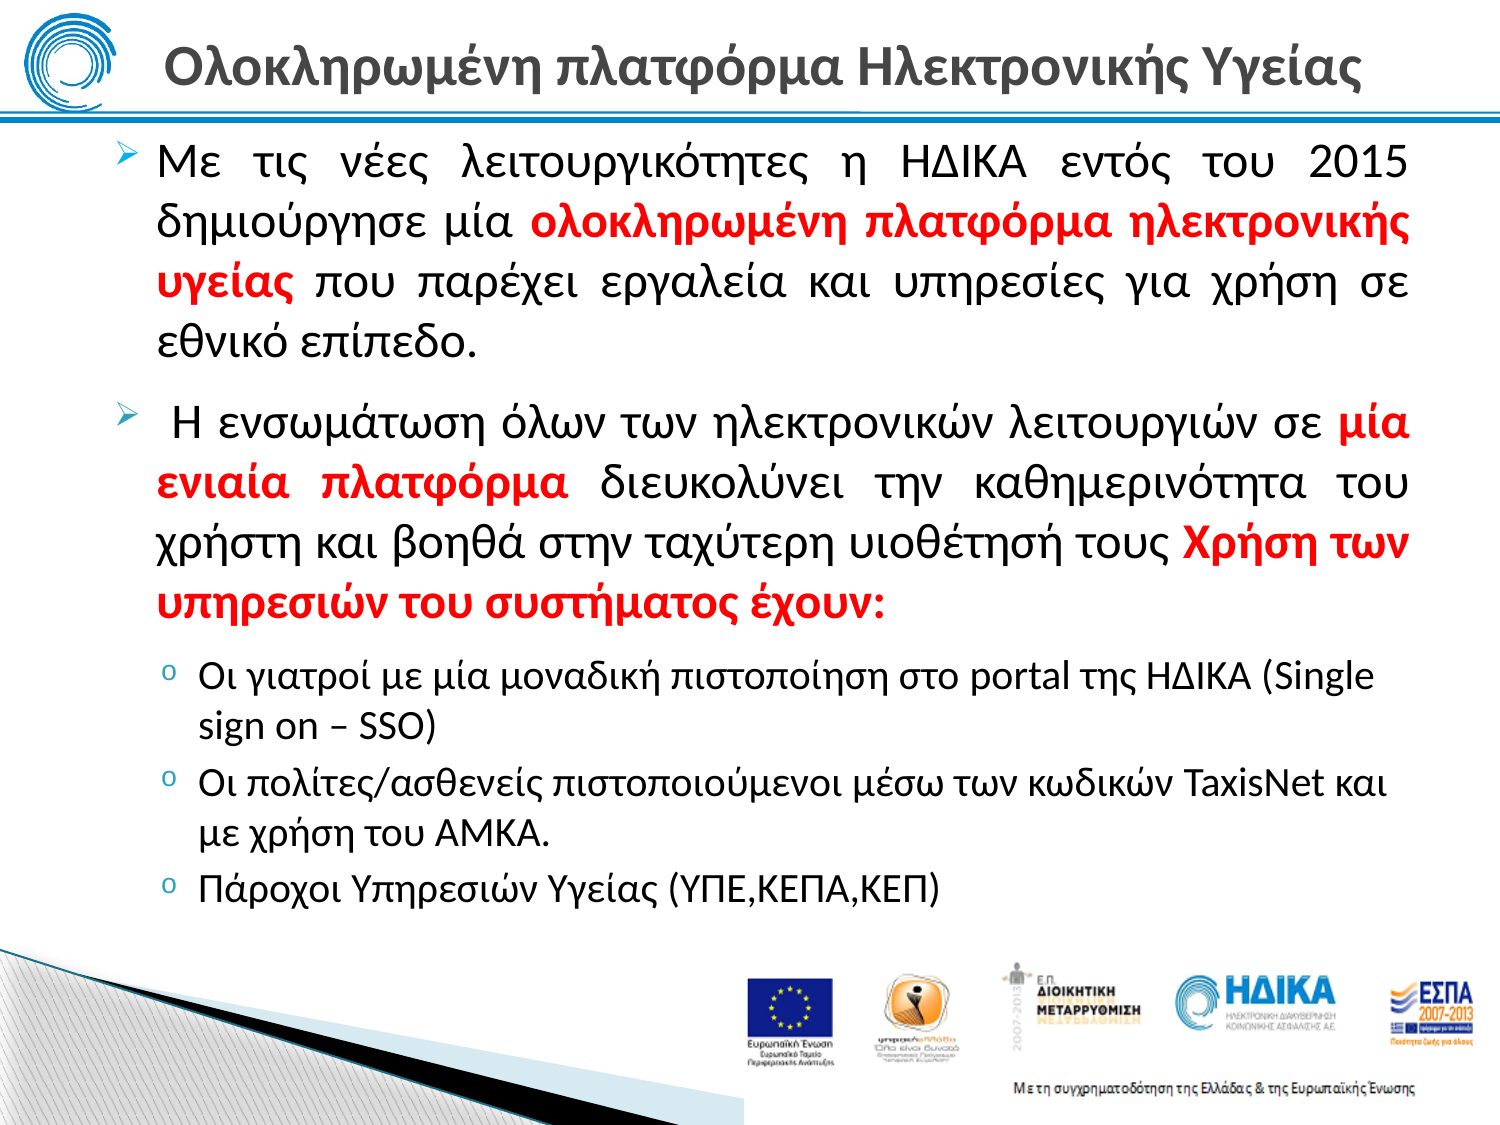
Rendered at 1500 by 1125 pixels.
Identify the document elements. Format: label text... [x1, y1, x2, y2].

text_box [0, 112, 1500, 121]
picture [744, 960, 1500, 1125]
picture [24, 12, 125, 111]
list Με τις νέες λειτουργικότητες η ΗΔΙΚΑ εντός του 2015 δημιούργησε μία ολοκληρωμένη πλατφόρμα ηλεκτρονικής υγείας που παρέχει εργαλεία και υπηρεσίες για χρήση σε εθνικό επίπεδο. Η ενσωμάτωση όλων των ηλεκτρονικών λειτουργιών σε μία ενιαία πλατφόρμα διευκολύνει την καθημερινότητα του χρήστη και βοηθά στην ταχύτερη υιοθέτησή τους Χρήση των υπηρεσιών του συστήματος έχουν: Οι γιατροί με μία μοναδική πιστοποίηση στο portal της ΗΔΙΚΑ (Single sign on – SSO) Οι πολίτες/ασθενείς πιστοποιούμενοι μέσω των κωδικών TaxisNet και με χρήση του ΑΜΚΑ. Πάροχοι Υπηρεσιών Υγείας (ΥΠΕ,ΚΕΠΑ,ΚΕΠ) [80, 163, 1426, 976]
title Ολοκληρωμένη πλατφόρμα Ηλεκτρονικής Υγείας [150, 0, 1500, 112]
